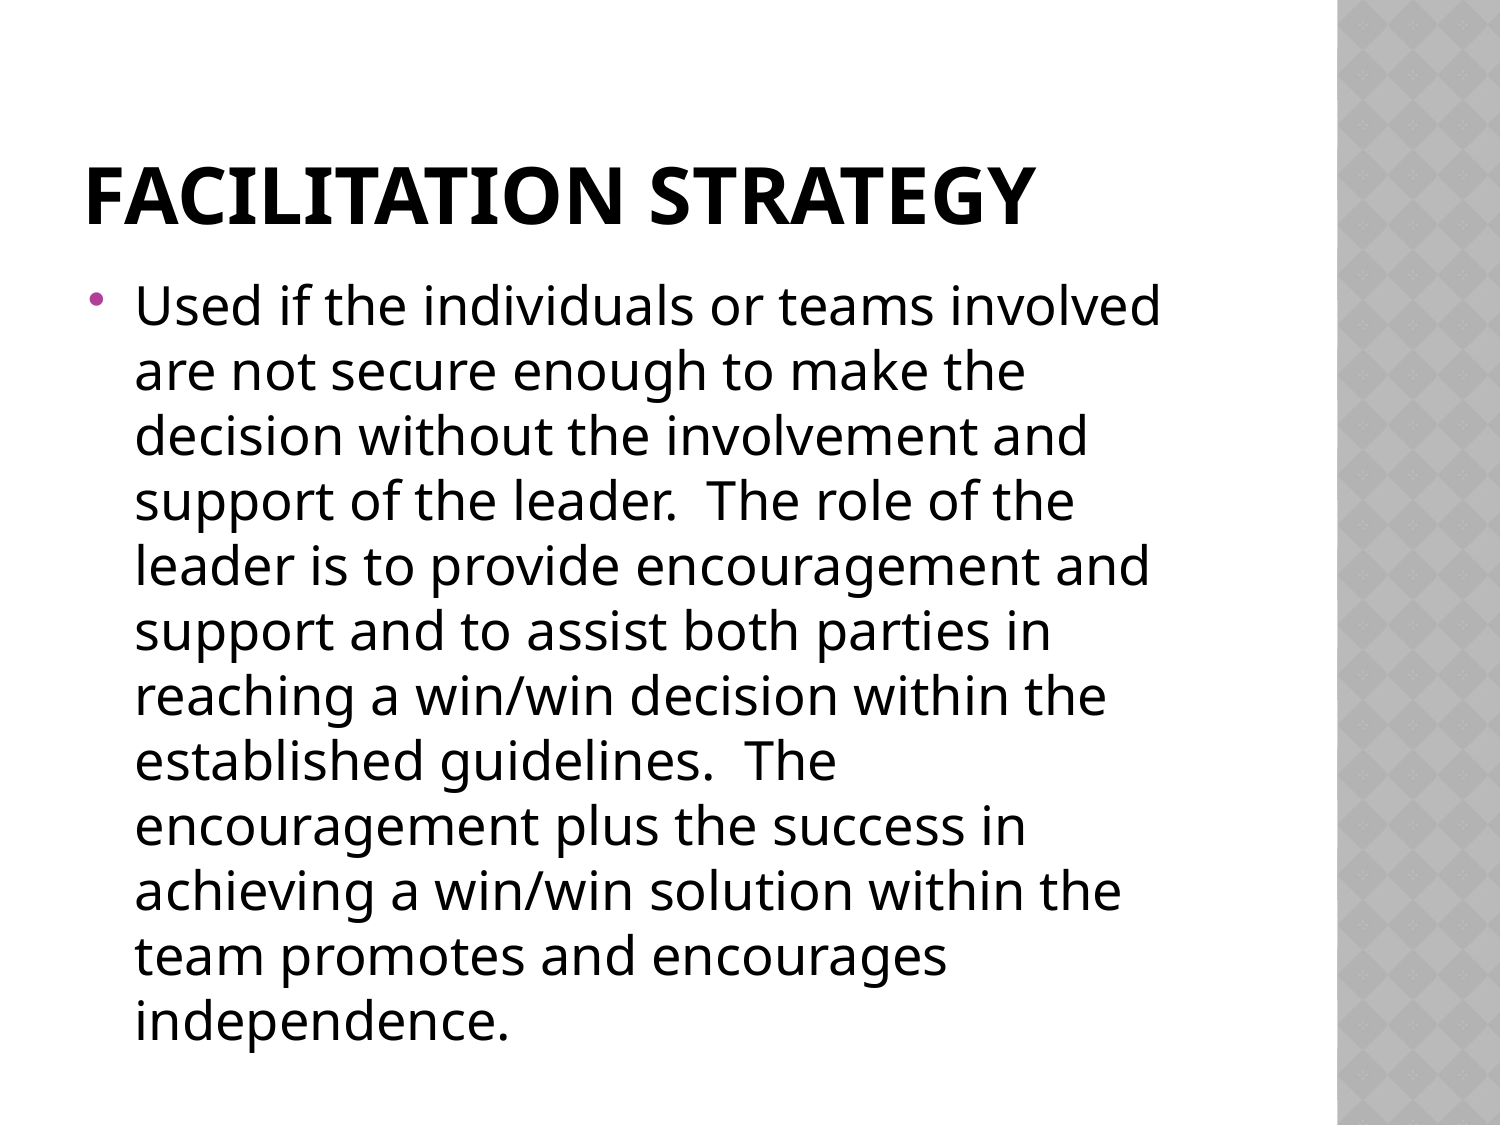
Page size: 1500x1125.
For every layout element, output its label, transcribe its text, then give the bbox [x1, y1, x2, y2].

title Facilitation strategy [75, 52, 1263, 240]
list Used if the individuals or teams involved are not secure enough to make the decision without the involvement and support of the leader. The role of the leader is to provide encouragement and support and to assist both parties in reaching a win/win decision within the established guidelines. The encouragement plus the success in achieving a win/win solution within the team promotes and encourages independence. [75, 264, 1263, 1059]
